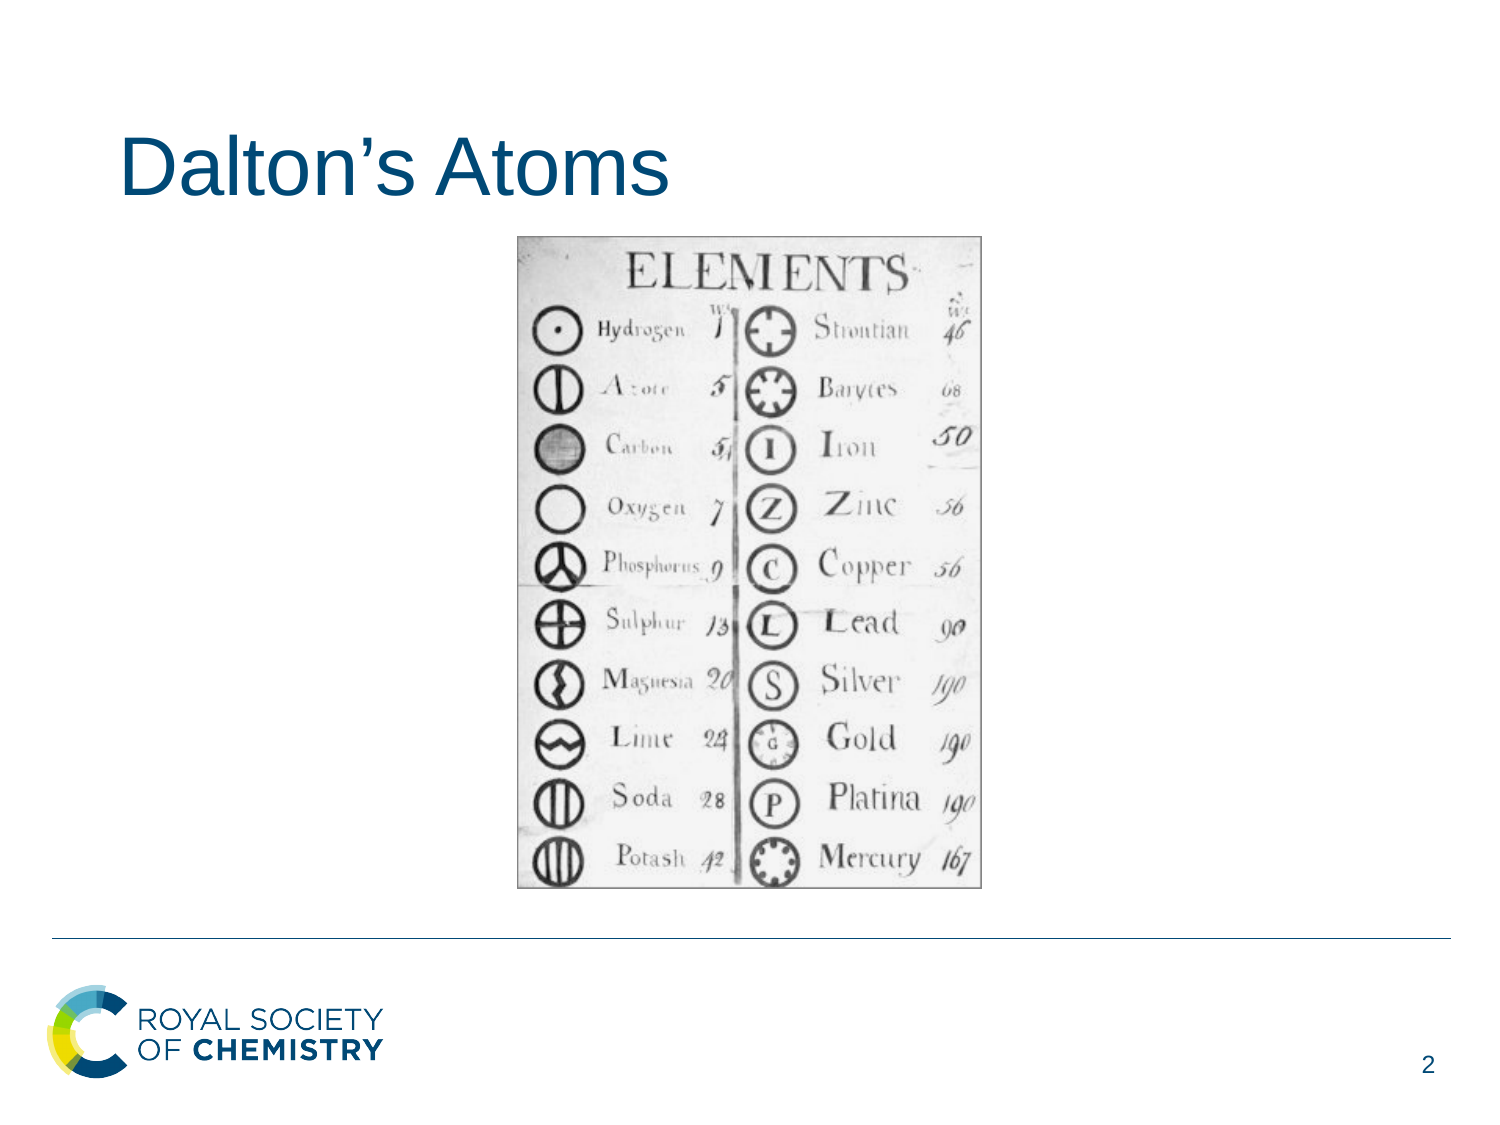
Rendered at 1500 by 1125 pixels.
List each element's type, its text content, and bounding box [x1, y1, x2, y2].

picture [517, 236, 982, 889]
picture [0, 938, 430, 1125]
title Dalton’s Atoms [103, 59, 1397, 278]
slide_number 2 [1113, 1033, 1451, 1094]
